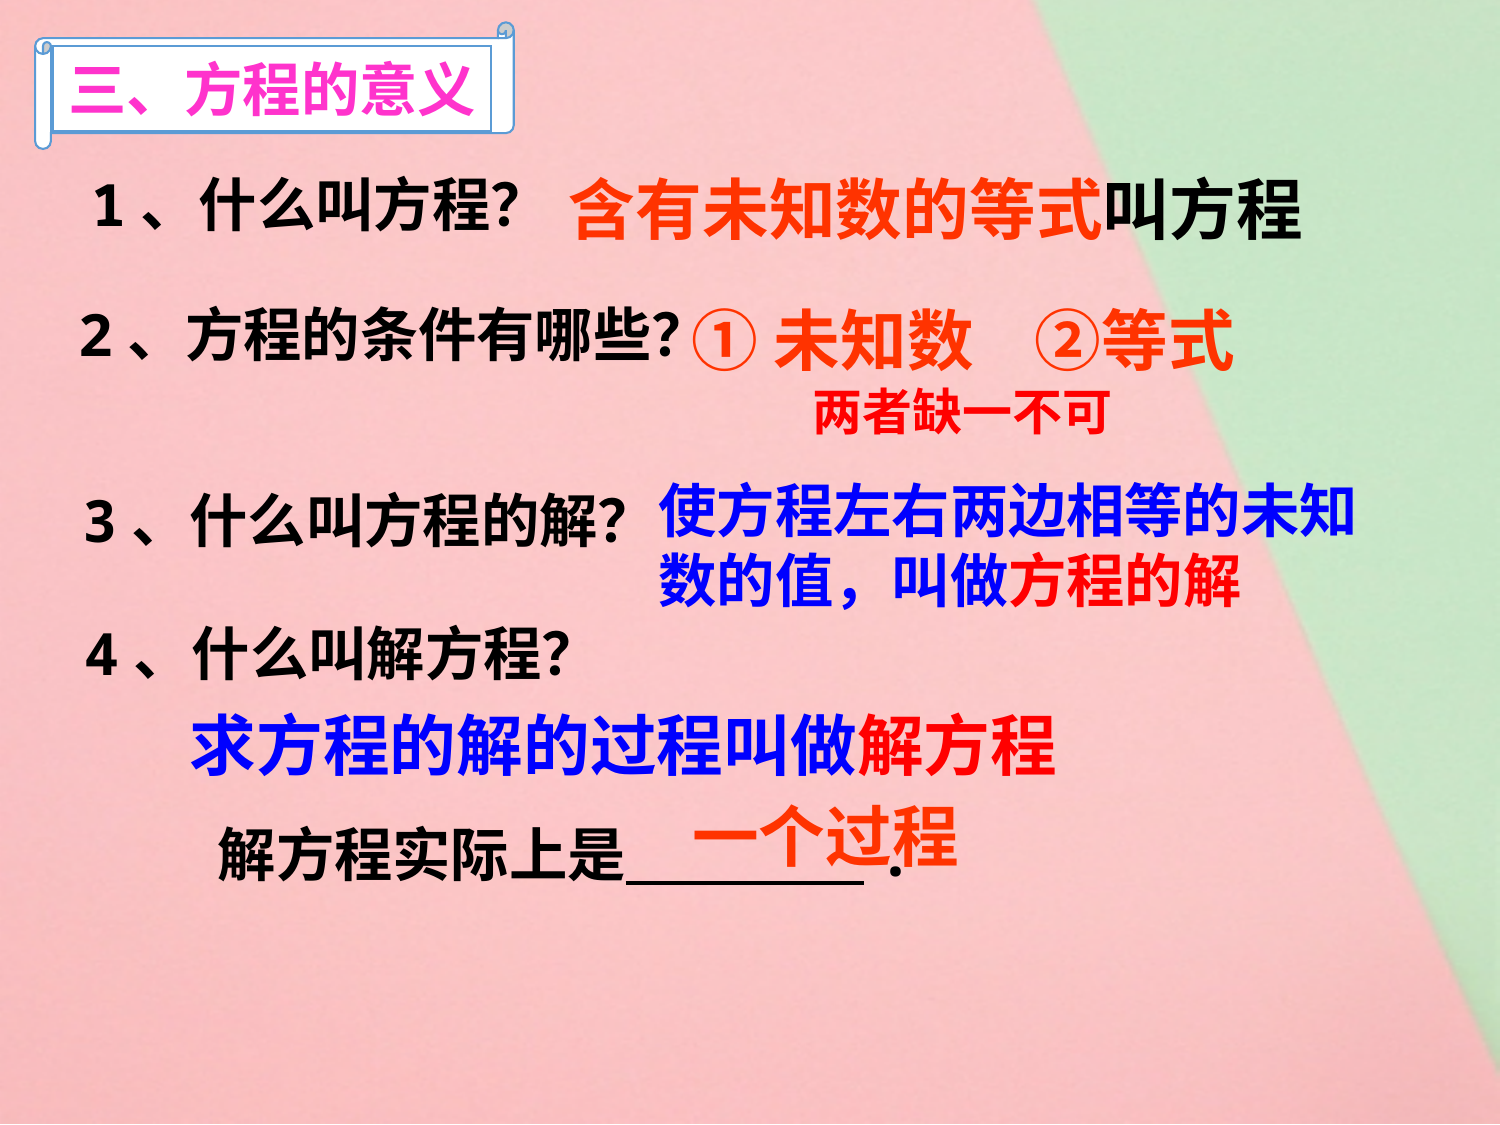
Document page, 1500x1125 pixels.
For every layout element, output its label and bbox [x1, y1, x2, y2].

picture [0, 0, 1500, 1125]
text_box [35, 22, 514, 149]
